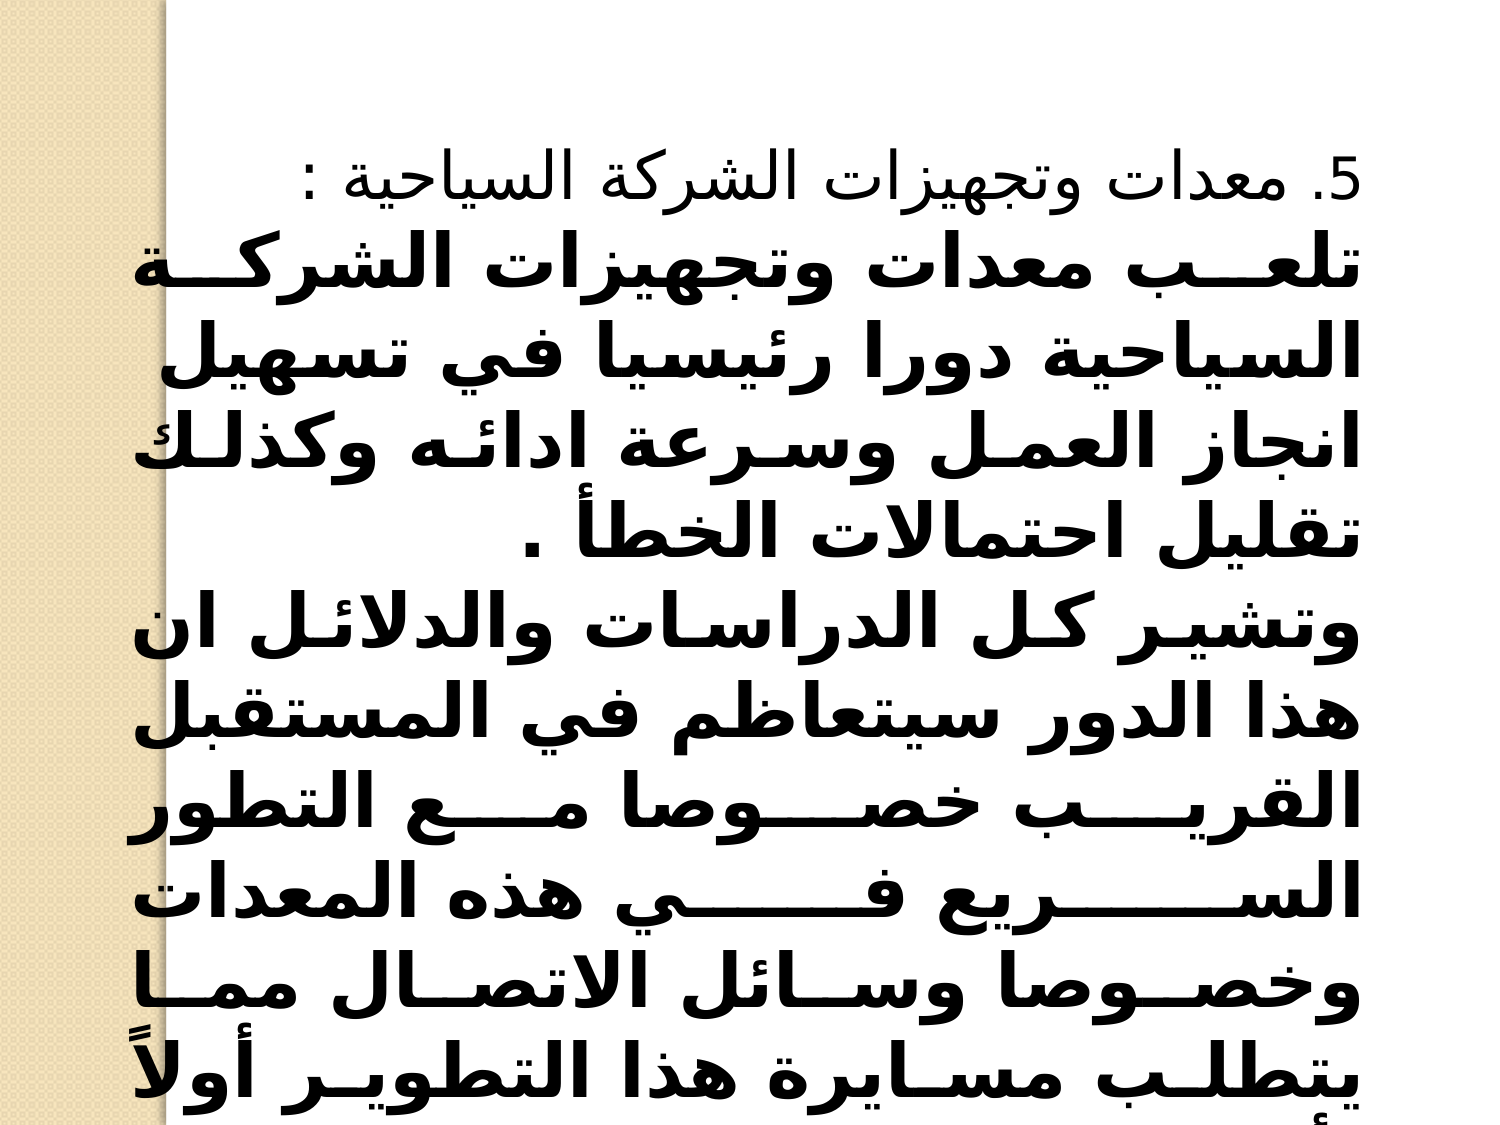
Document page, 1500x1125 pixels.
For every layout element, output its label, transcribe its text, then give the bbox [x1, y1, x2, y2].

text_box 5. معدات وتجهيزات الشركة السياحية : تلعب معدات وتجهيزات الشركة السياحية دورا رئيسيا في تسهيل انجاز العمل وسرعة ادائه وكذلك تقليل احتمالات الخطأ . وتشير كل الدراسات والدلائل ان هذا الدور سيتعاظم في المستقبل القريب خصوصا مع التطور السريع في هذه المعدات وخصوصا وسائل الاتصال مما يتطلب مسايرة هذا التطوير أولاً بأول بهدف تحديث تجهيزات الشركة. وفيما يلي بيان اهمها : [115, 125, 1380, 1125]
